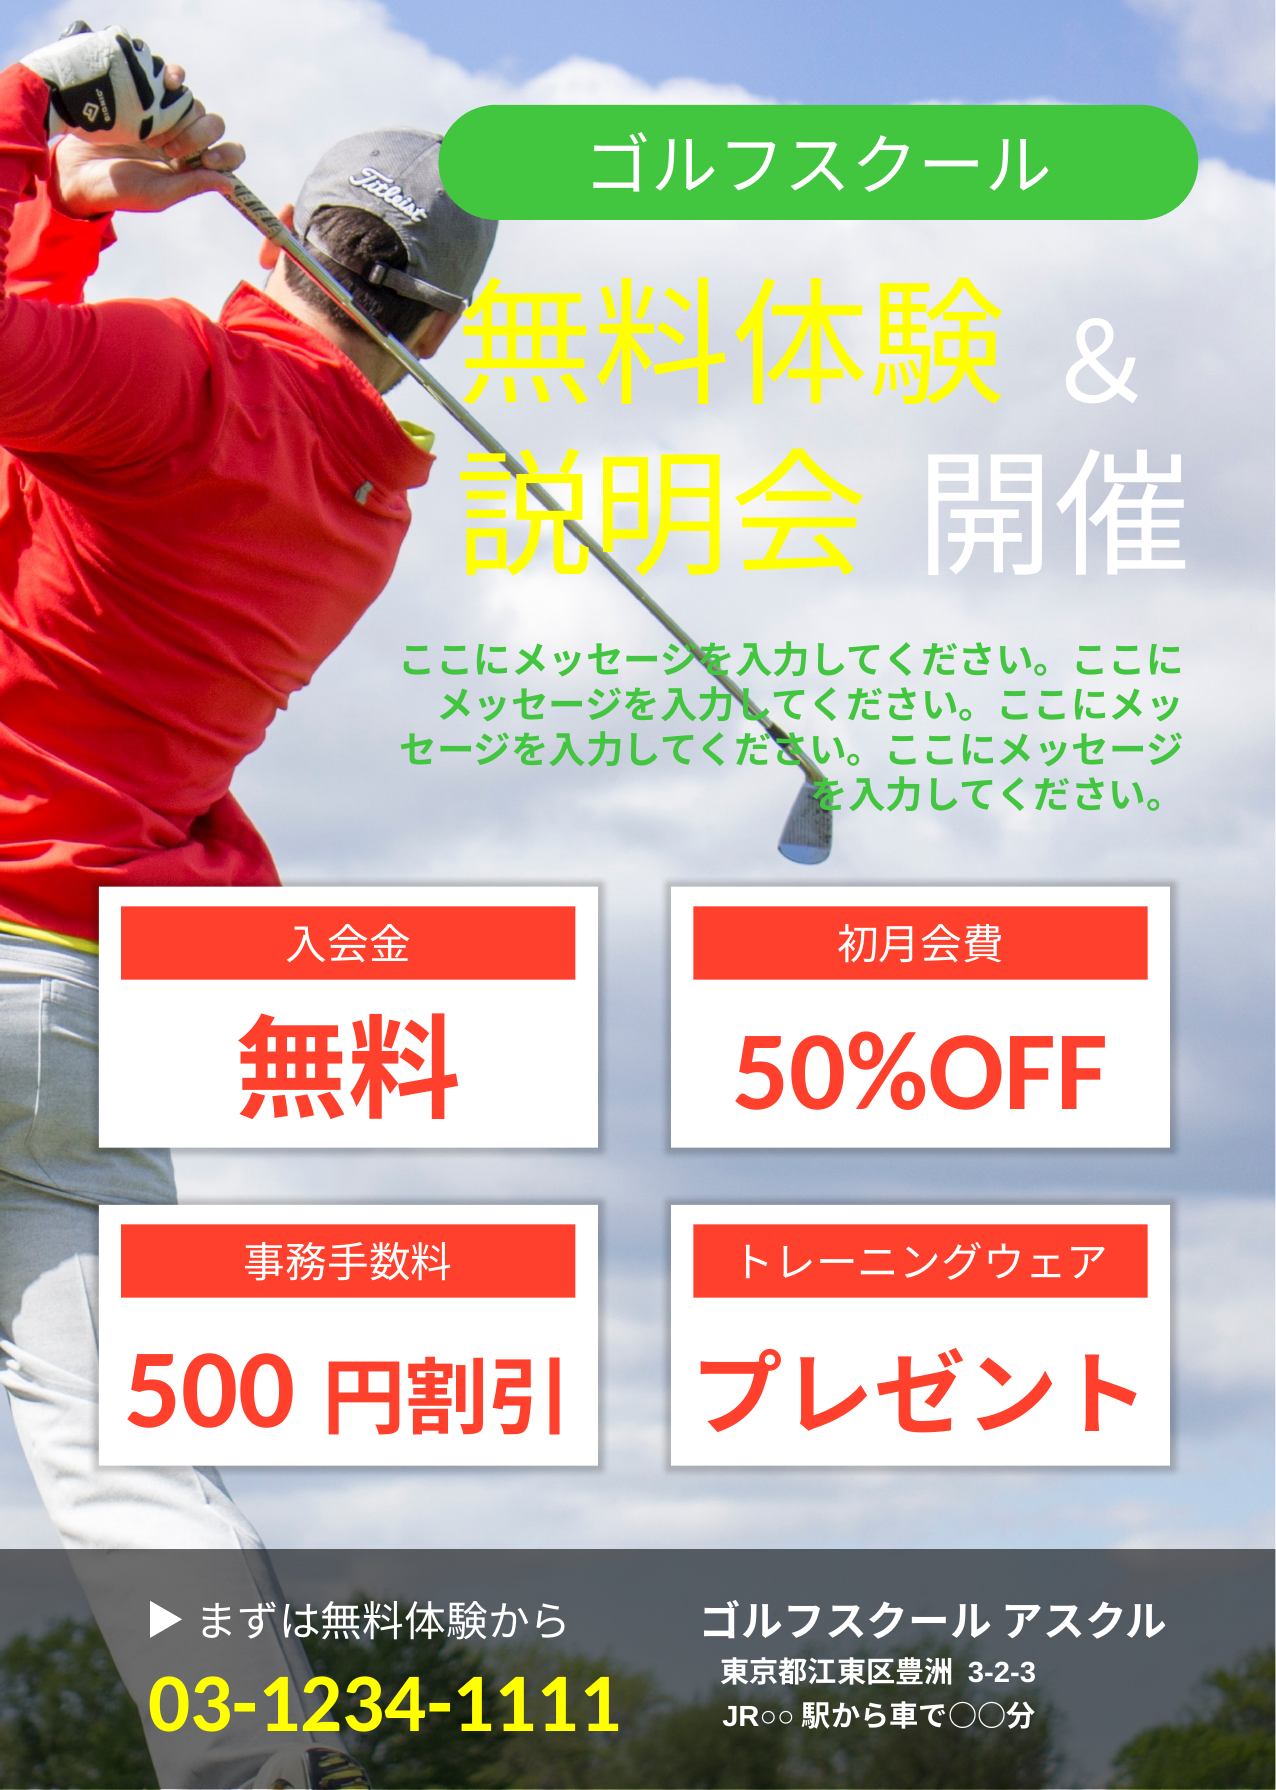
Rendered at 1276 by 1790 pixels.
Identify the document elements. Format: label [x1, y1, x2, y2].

picture [0, 0, 1276, 1790]
text_box [98, 886, 598, 1148]
text_box [671, 1204, 1170, 1466]
text_box [671, 886, 1170, 1148]
text_box [98, 1204, 598, 1466]
